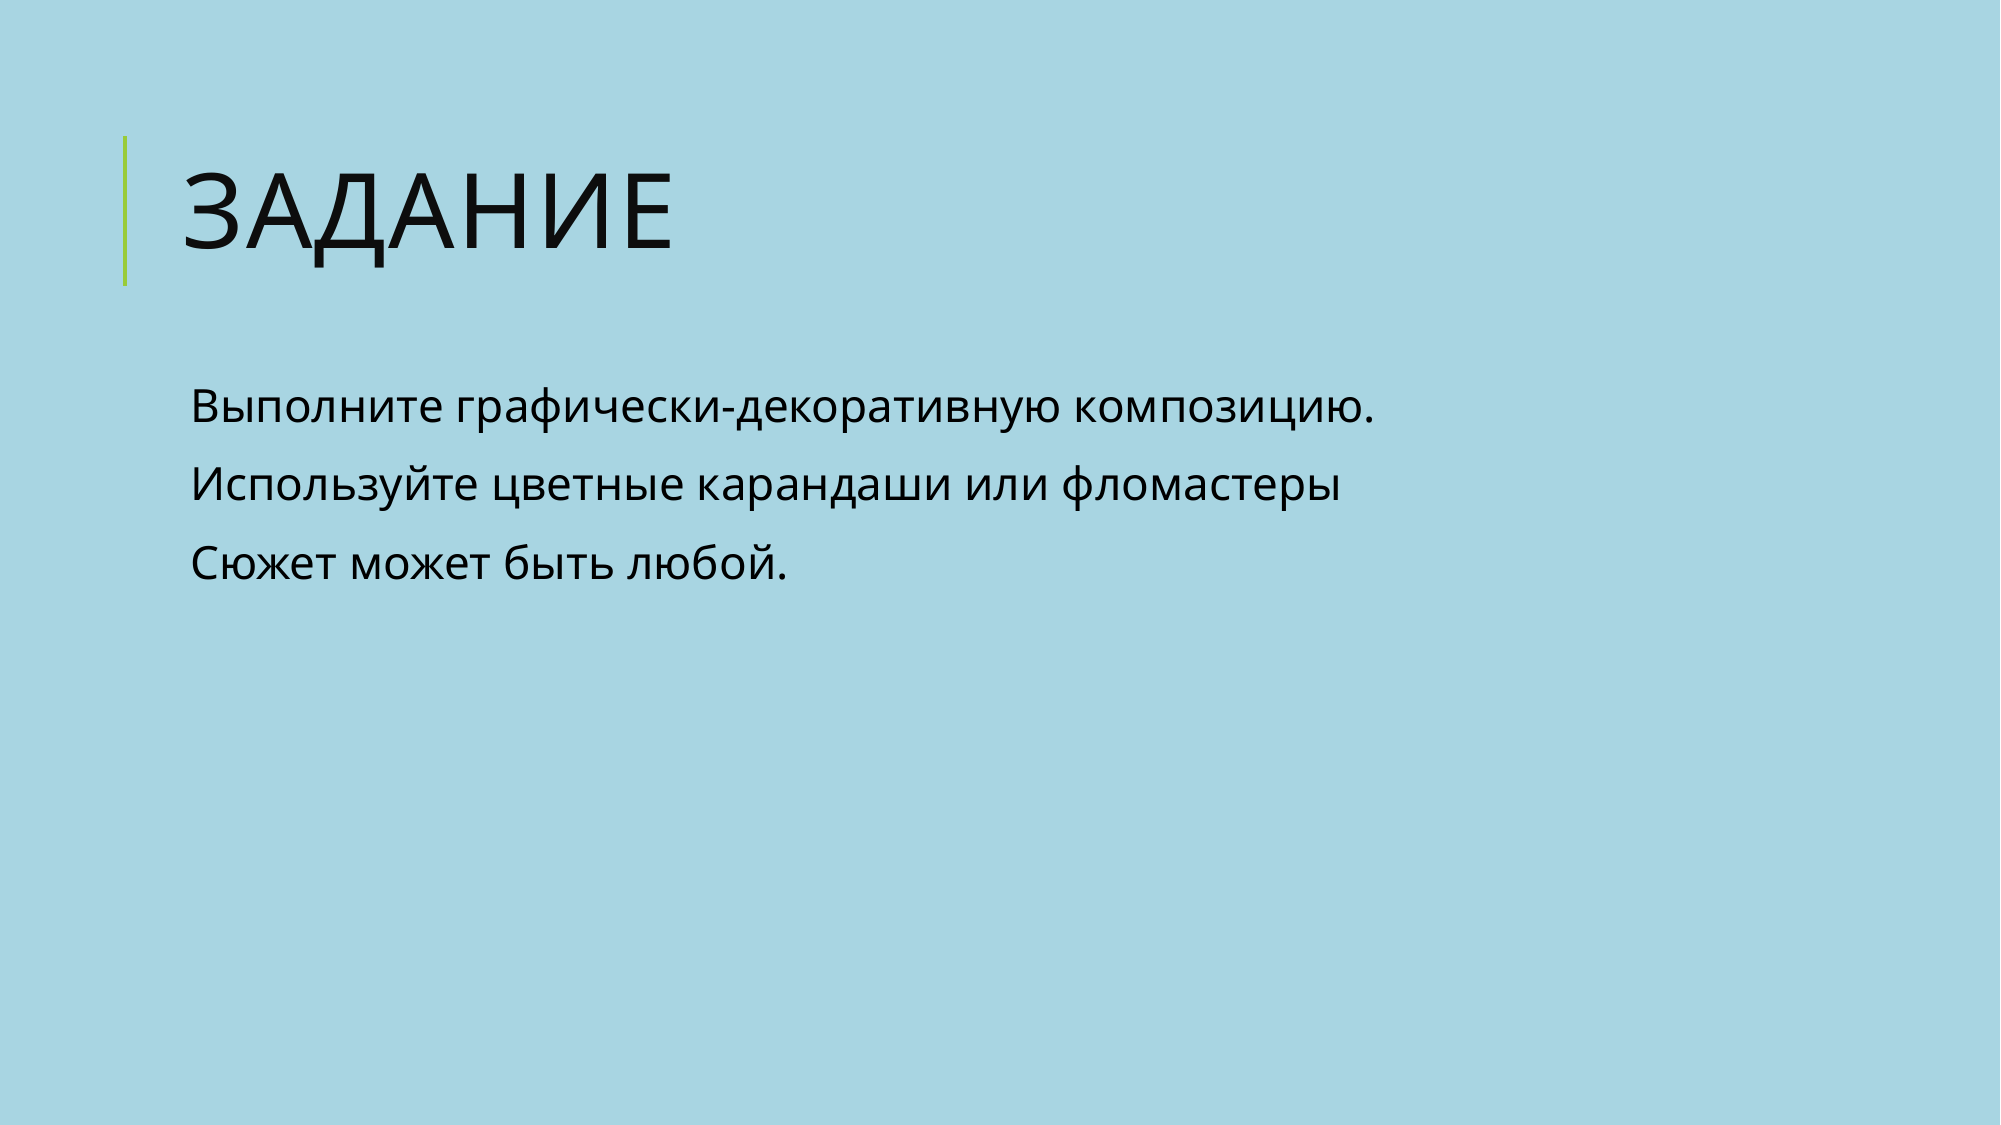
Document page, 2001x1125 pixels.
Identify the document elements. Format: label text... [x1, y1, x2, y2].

list Выполните графически-декоративную композицию. Используйте цветные карандаши или фломастеры Сюжет может быть любой. [168, 375, 1763, 1035]
title Задание [168, 96, 1763, 342]
